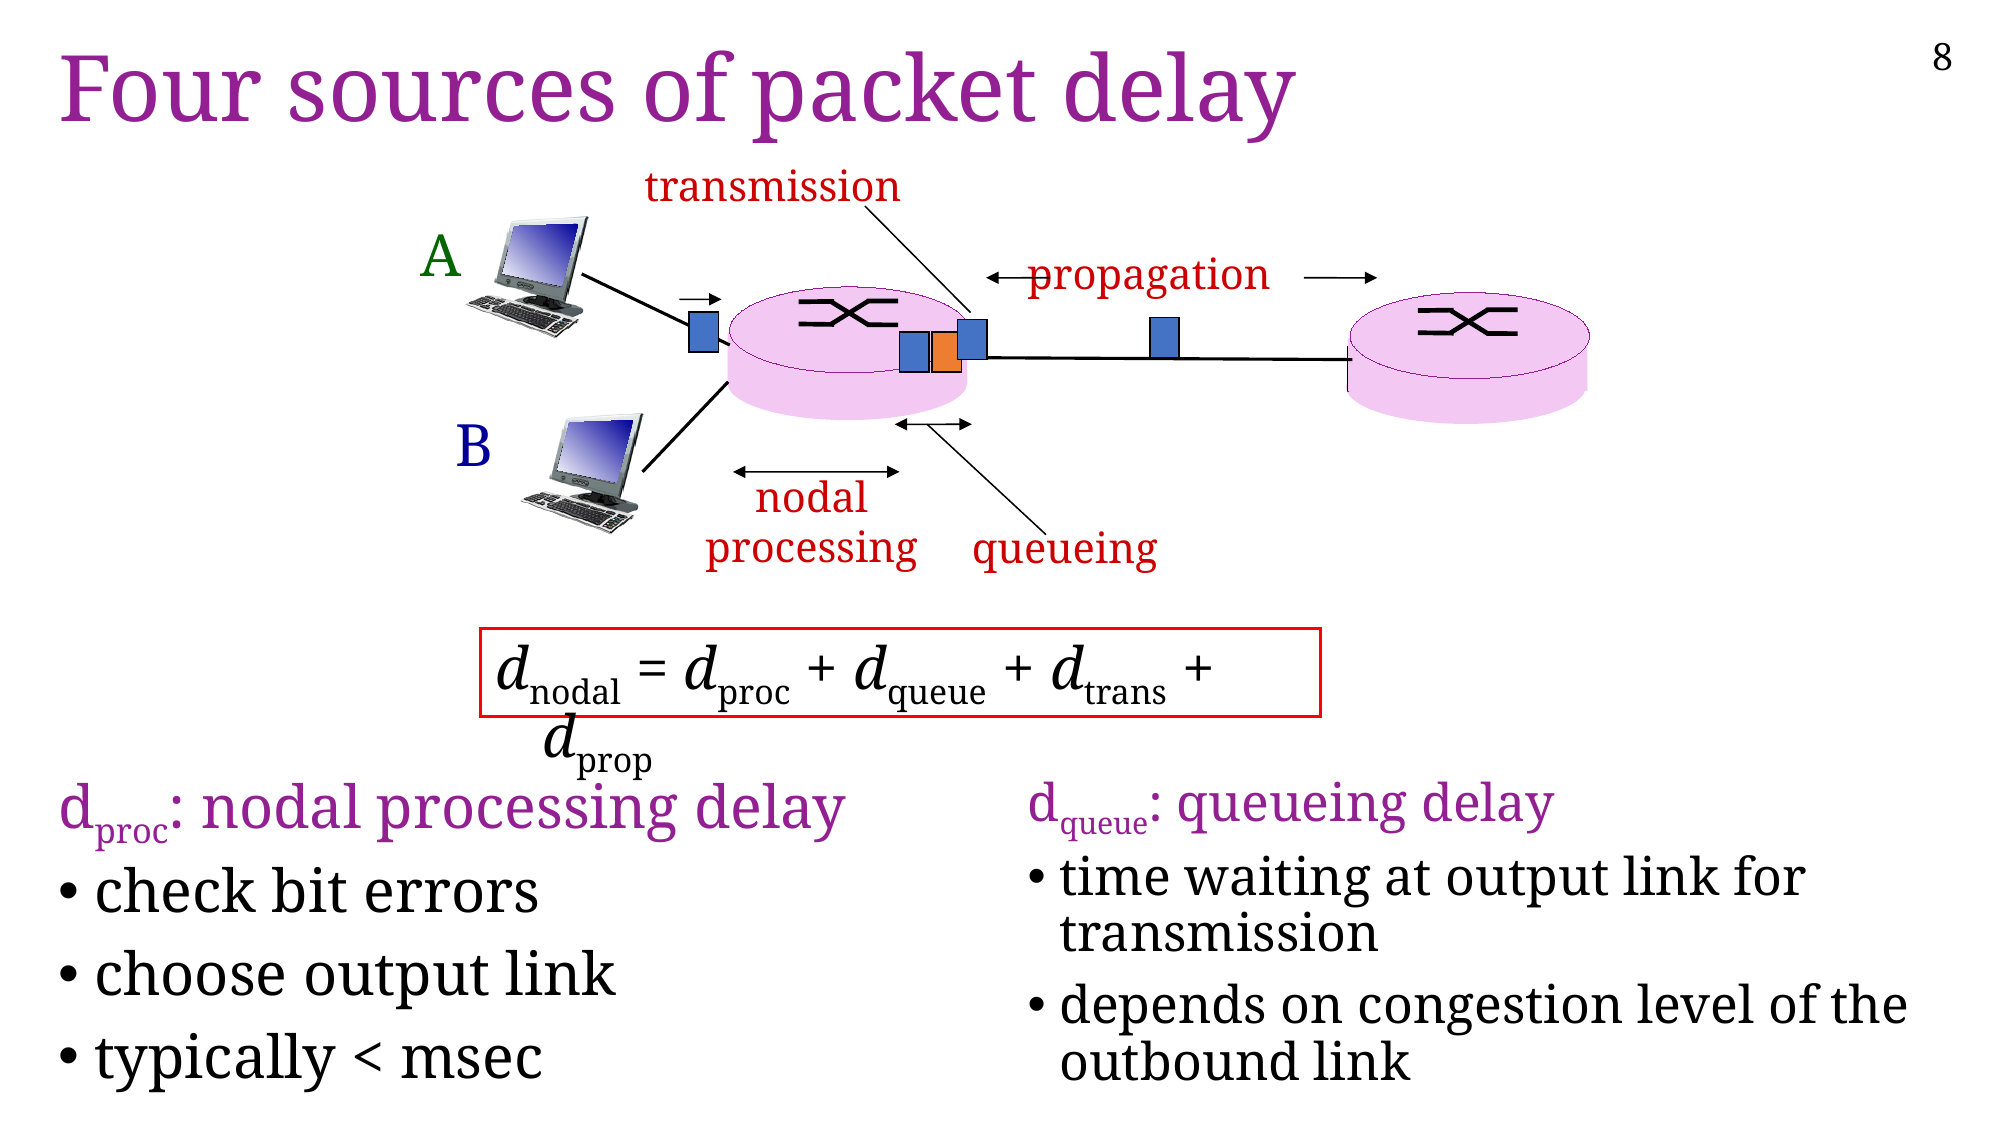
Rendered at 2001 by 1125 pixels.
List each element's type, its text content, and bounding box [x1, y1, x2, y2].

list dproc: nodal processing delay check bit errors choose output link typically < msec [43, 762, 988, 1101]
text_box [406, 152, 1590, 717]
title Four sources of packet delay [43, 25, 1953, 158]
list dqueue: queueing delay time waiting at output link for transmission depends on congestion level of the outbound link [1012, 762, 1953, 1101]
